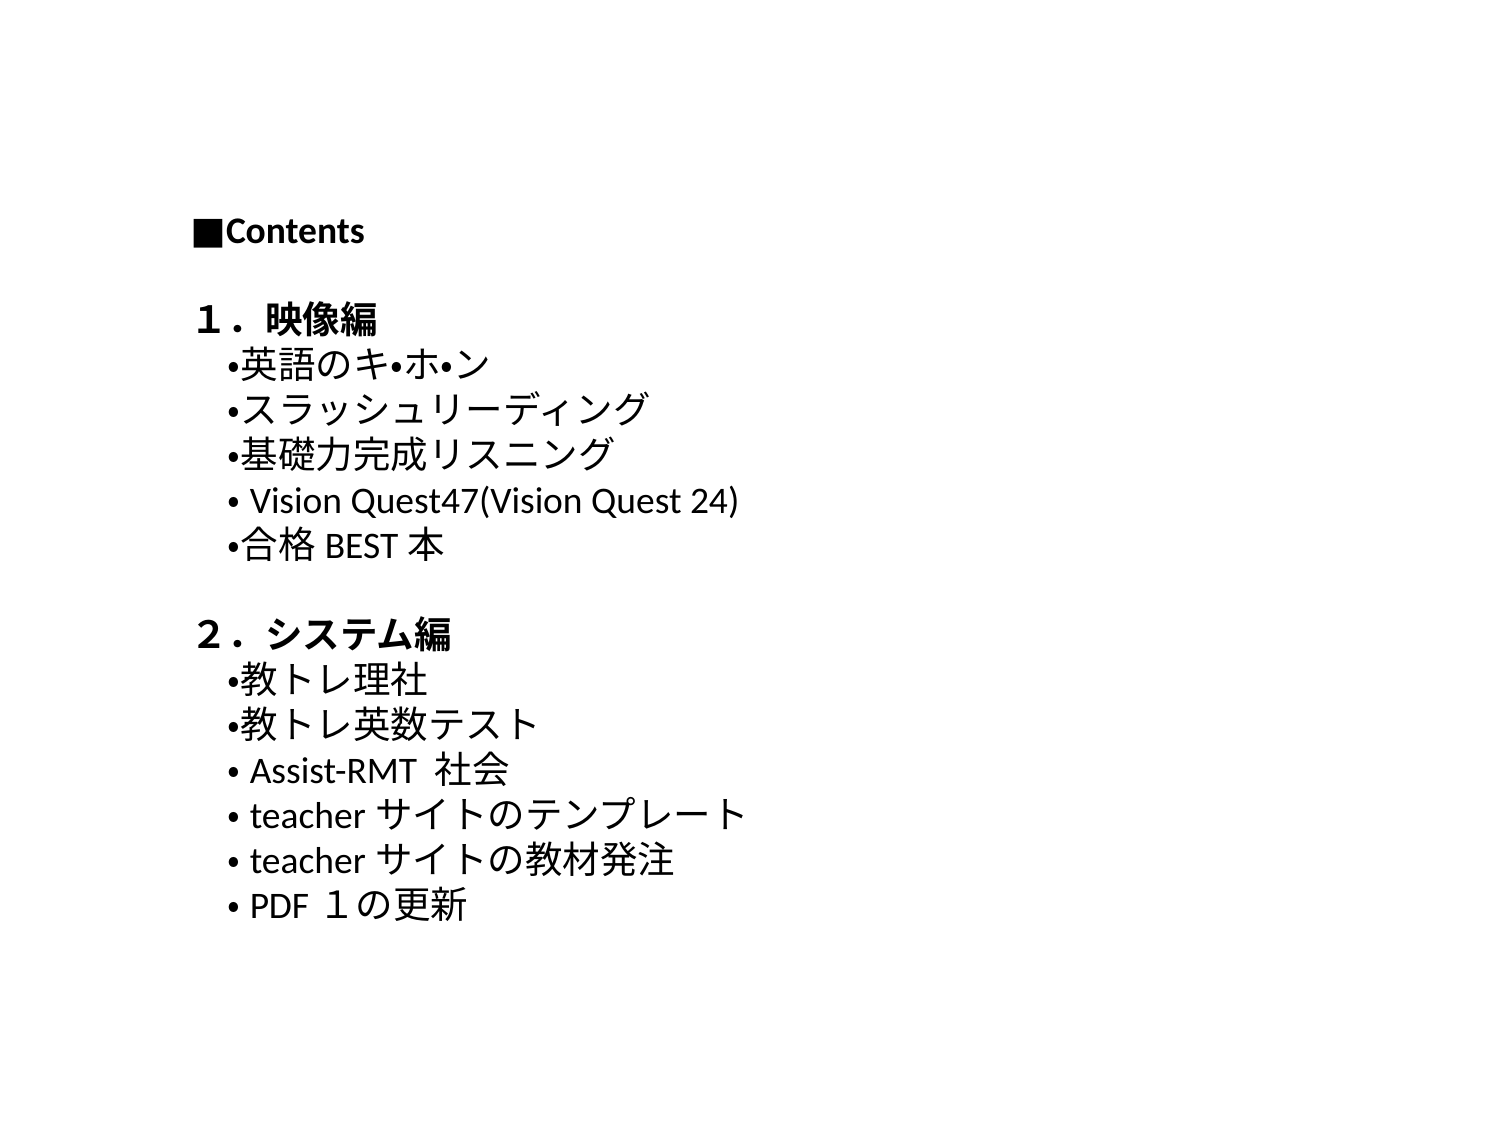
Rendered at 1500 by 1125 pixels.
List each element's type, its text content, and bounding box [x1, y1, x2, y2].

text_box ■Contents １．映像編 ・英語のキ・ホ・ン ・スラッシュリーディング ・基礎力完成リスニング ・Vision Quest47(Vision Quest 24) ・合格BEST本 ２．システム編 ・教トレ理社 ・教トレ英数テスト ・Assist-RMT 社会 ・teacherサイトのテンプレート ・teacherサイトの教材発注 ・PDF１の更新 [175, 199, 856, 934]
